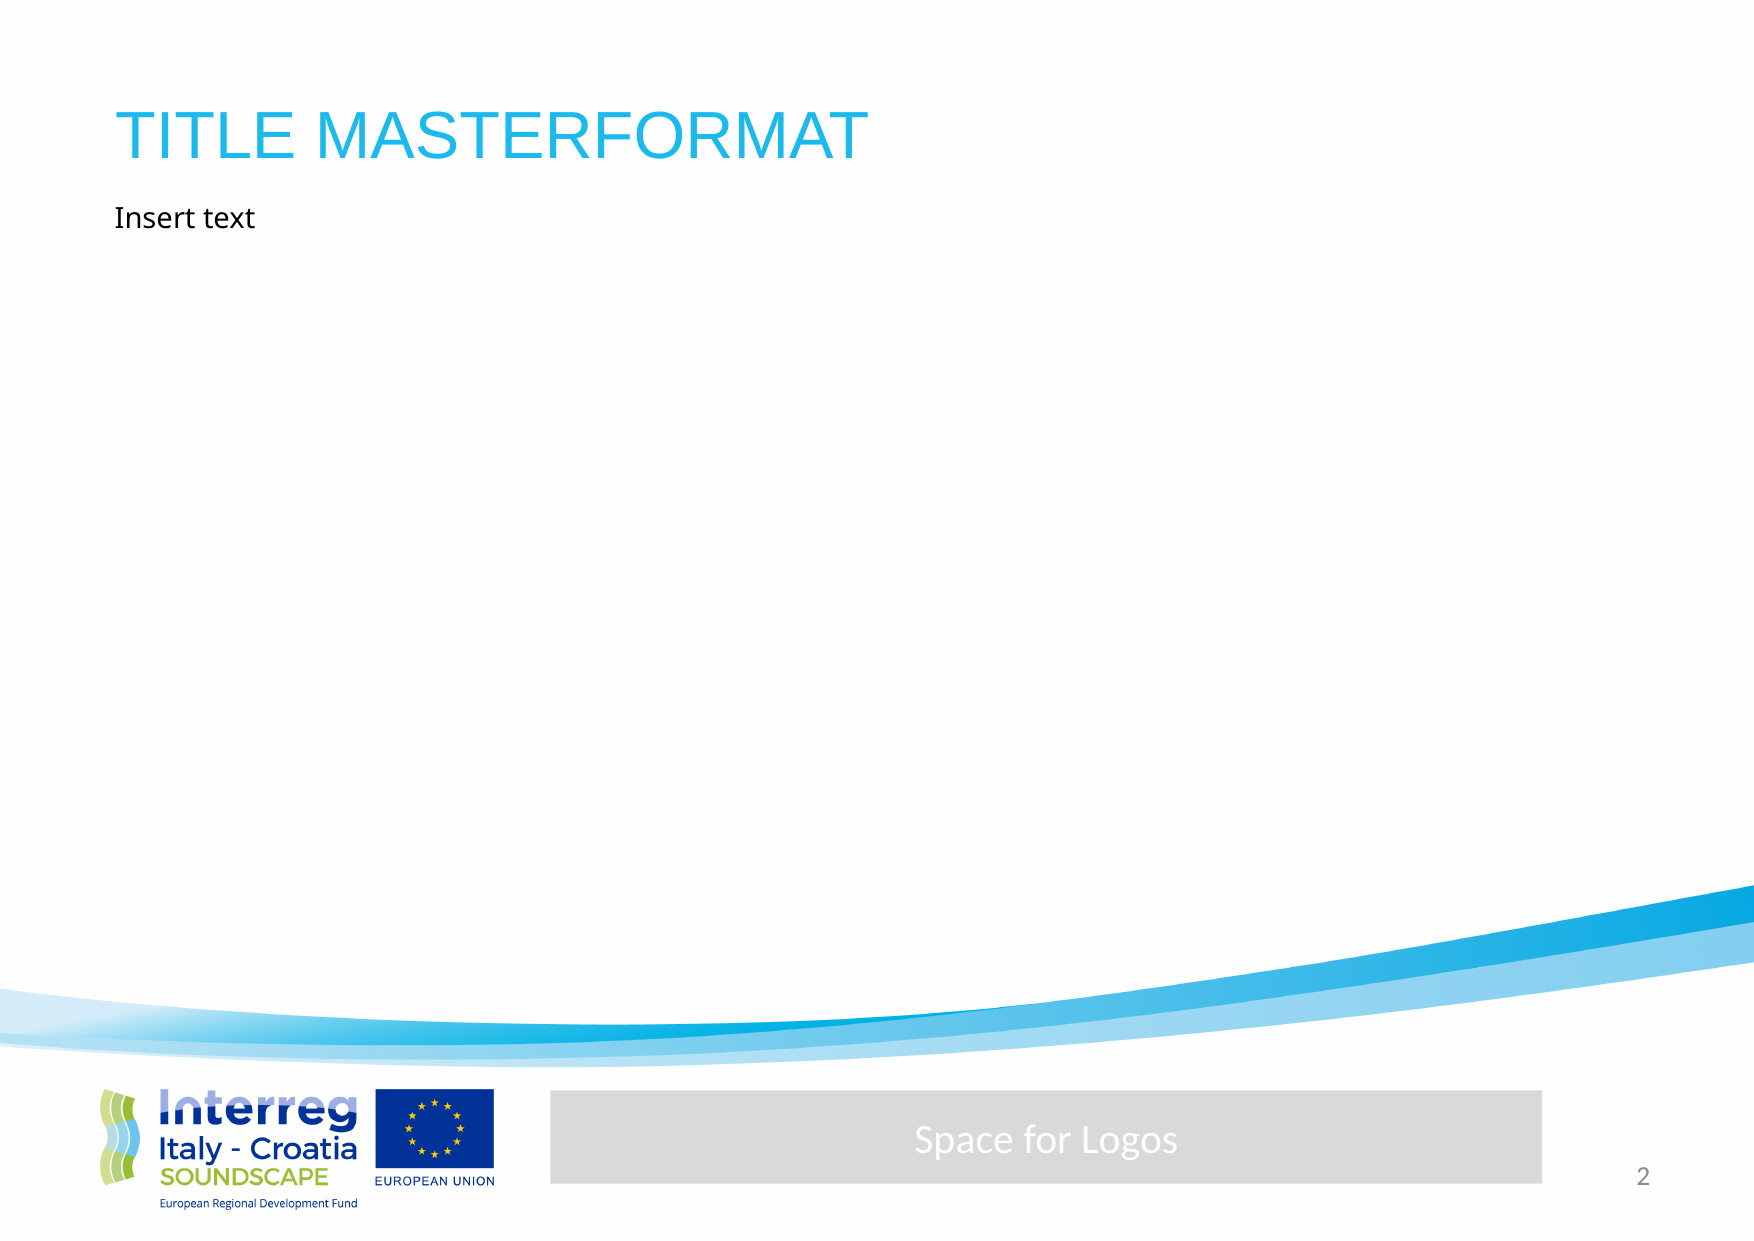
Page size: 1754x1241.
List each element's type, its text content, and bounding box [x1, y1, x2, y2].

text_box TITLE MASTERFORMAT [97, 83, 1656, 181]
text_box Insert text [99, 191, 1658, 851]
text_box Space for Logos [549, 1089, 1543, 1185]
slide_number 2 [1607, 1141, 1666, 1208]
picture [0, 0, 1754, 1241]
